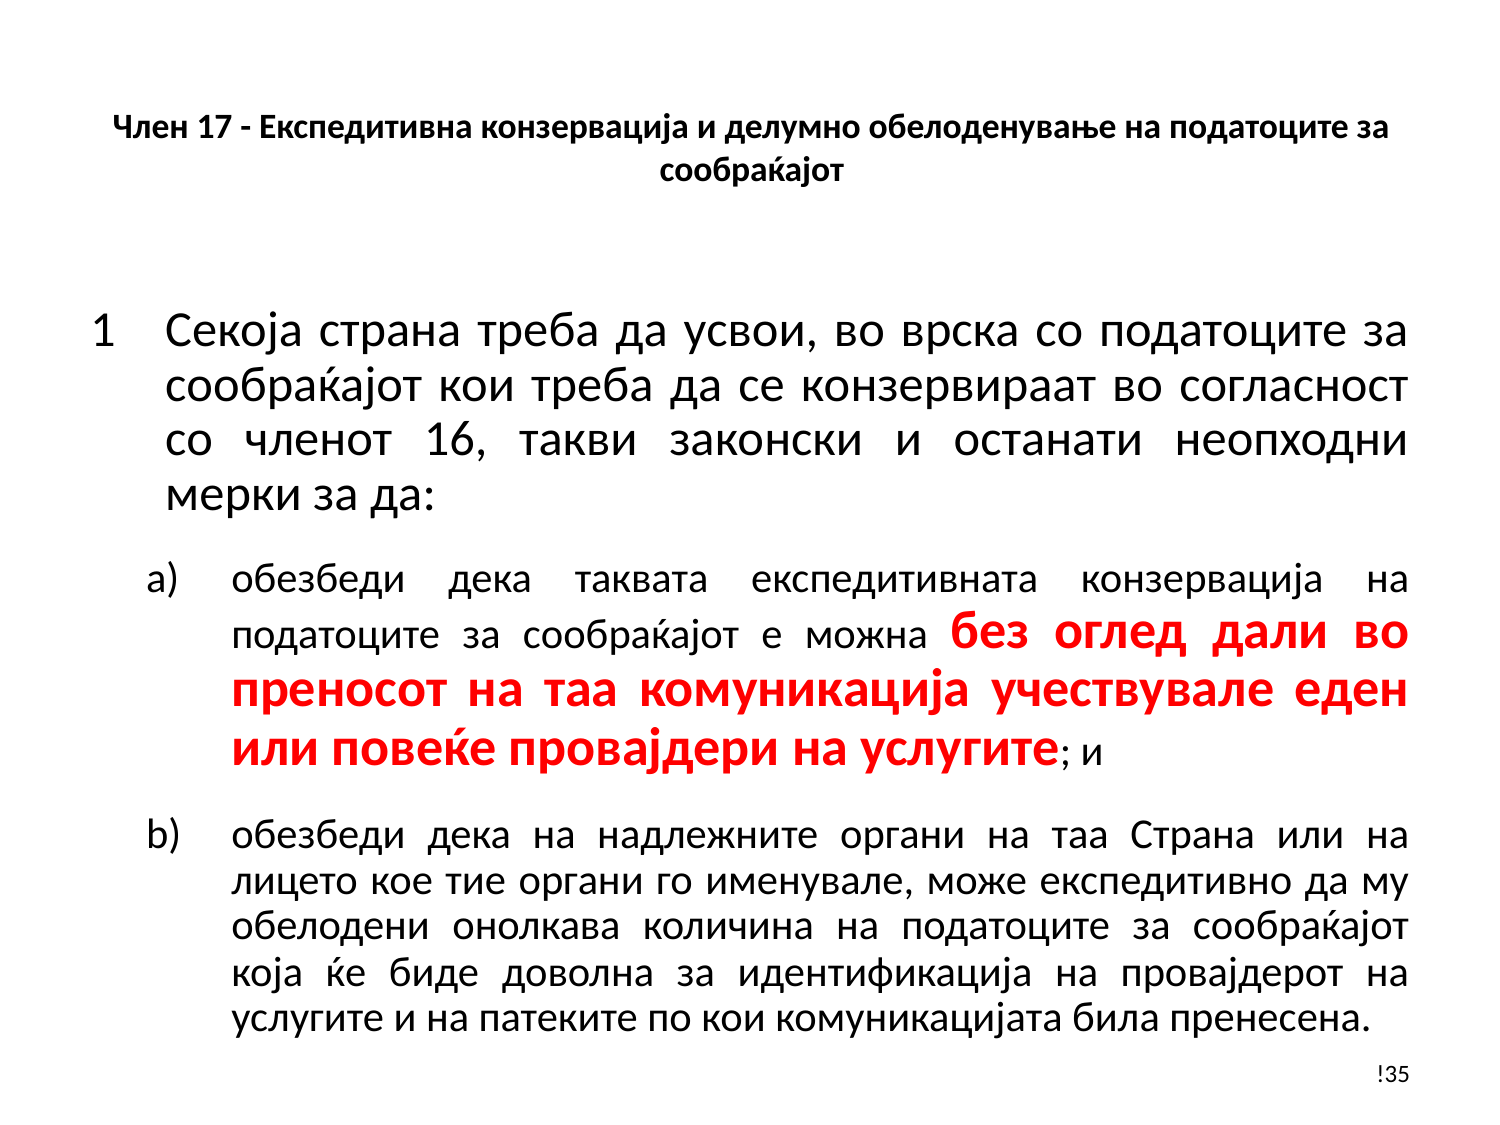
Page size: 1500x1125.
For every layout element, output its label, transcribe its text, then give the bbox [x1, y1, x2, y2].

title Член 17 - Експедитивна конзервација и делумно обелоденување на податоците за сообраќајот [76, 51, 1428, 240]
list Секоја страна треба да усвои, во врска со податоците за сообраќајот кои треба да се конзервираат во согласност со членот 16, такви законски и останати неопходни мерки за да: обезбеди дека таквата експедитивната конзервација на податоците за сообраќајот е можна без оглед дали во преносот на таа комуникација учествувале еден или повеќе провајдери на услугите; и обезбеди дека на надлежните органи на таа Страна или на лицето кое тие органи го именувале, може експедитивно да му обелодени онолкава количина на податоците за сообраќајот која ќе биде доволна за идентификација на провајдерот на услугите и на патеките по кои комуникацијата била пренесена. [74, 295, 1426, 1053]
slide_number !35 [1074, 1042, 1425, 1103]
